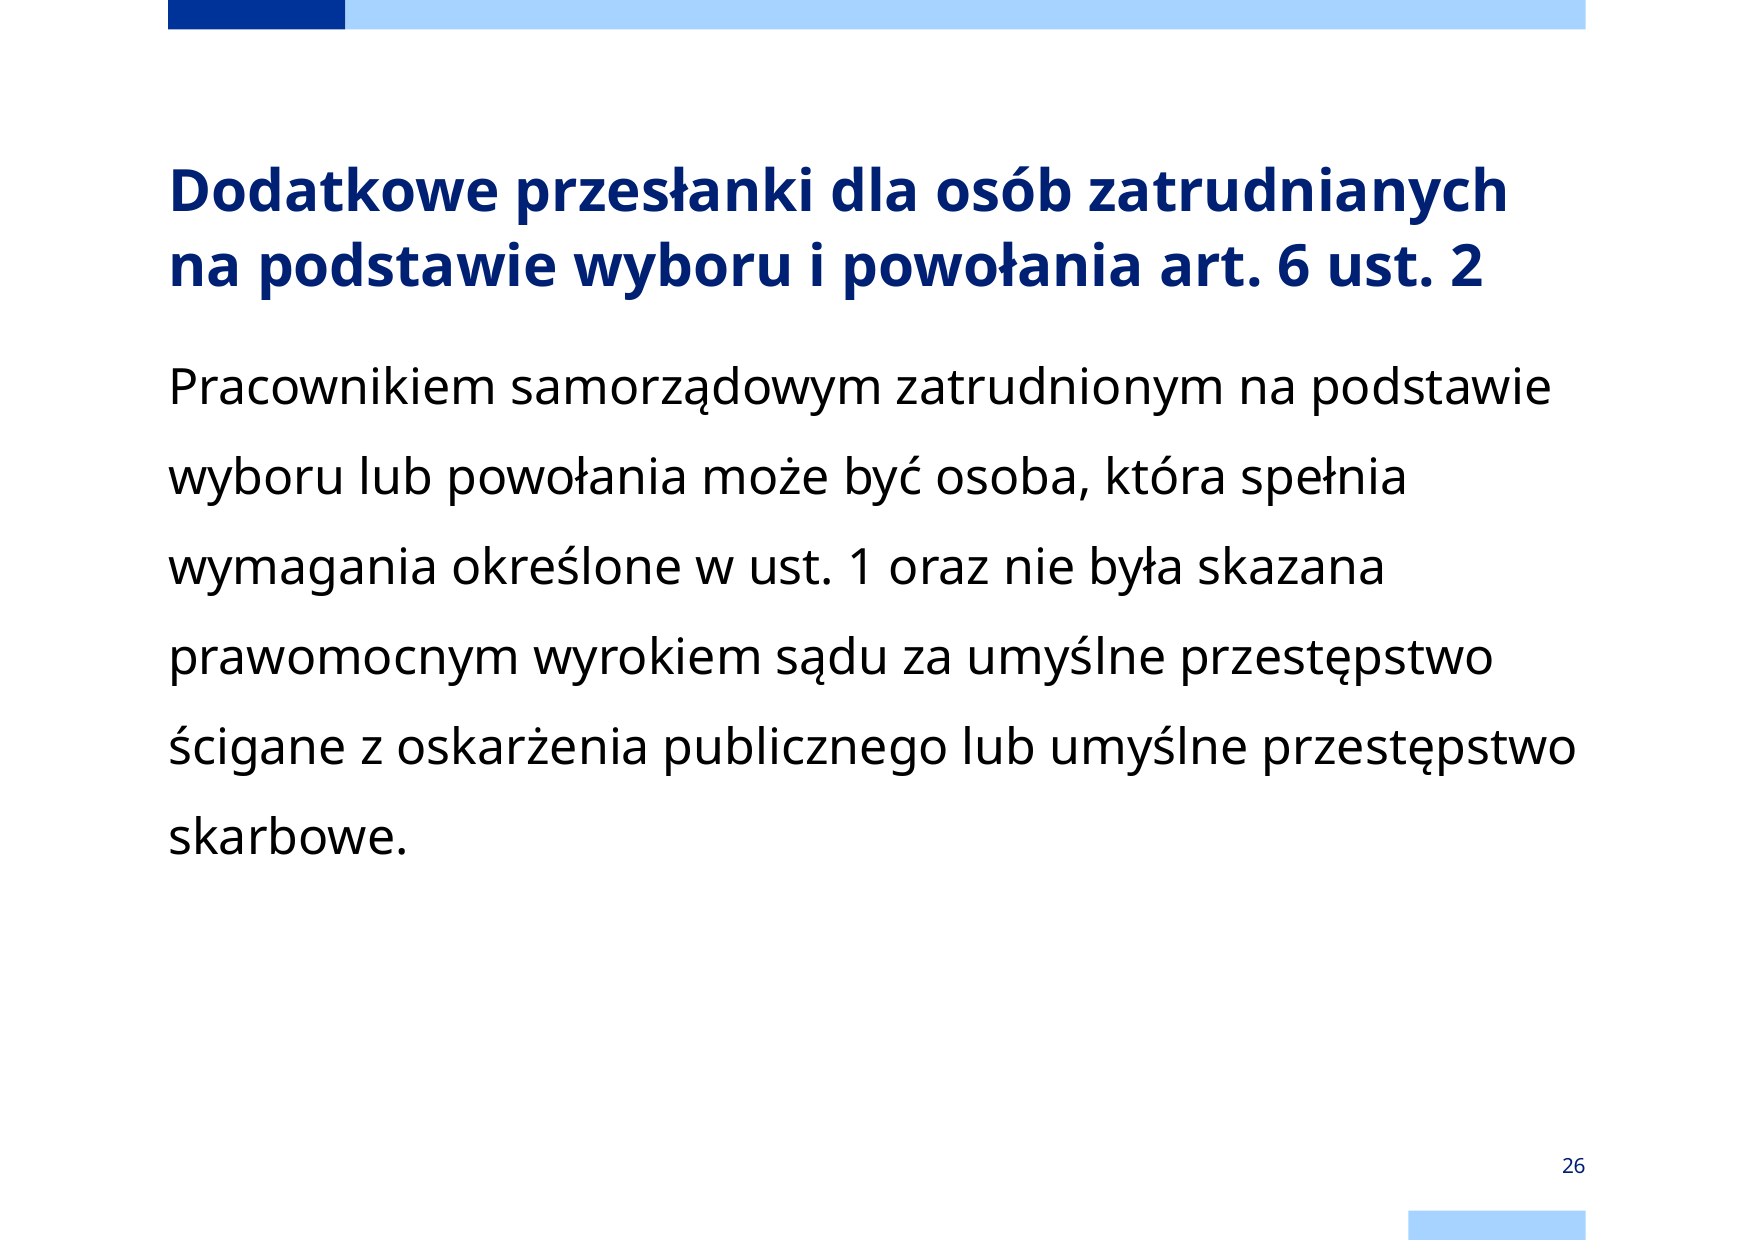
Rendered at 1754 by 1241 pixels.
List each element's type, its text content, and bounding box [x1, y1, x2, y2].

slide_number 26 [1408, 1151, 1586, 1182]
title Dodatkowe przesłanki dla osób zatrudnianych na podstawie wyboru i powołania art. 6 ust. 2 [168, 147, 1586, 324]
list Pracownikiem samorządowym zatrudnionym na podstawie wyboru lub powołania może być osoba, która spełnia wymagania określone w ust. 1 oraz nie była skazana prawomocnym wyrokiem sądu za umyślne przestępstwo ścigane z oskarżenia publicznego lub umyślne przestępstwo skarbowe. [168, 324, 1586, 1093]
